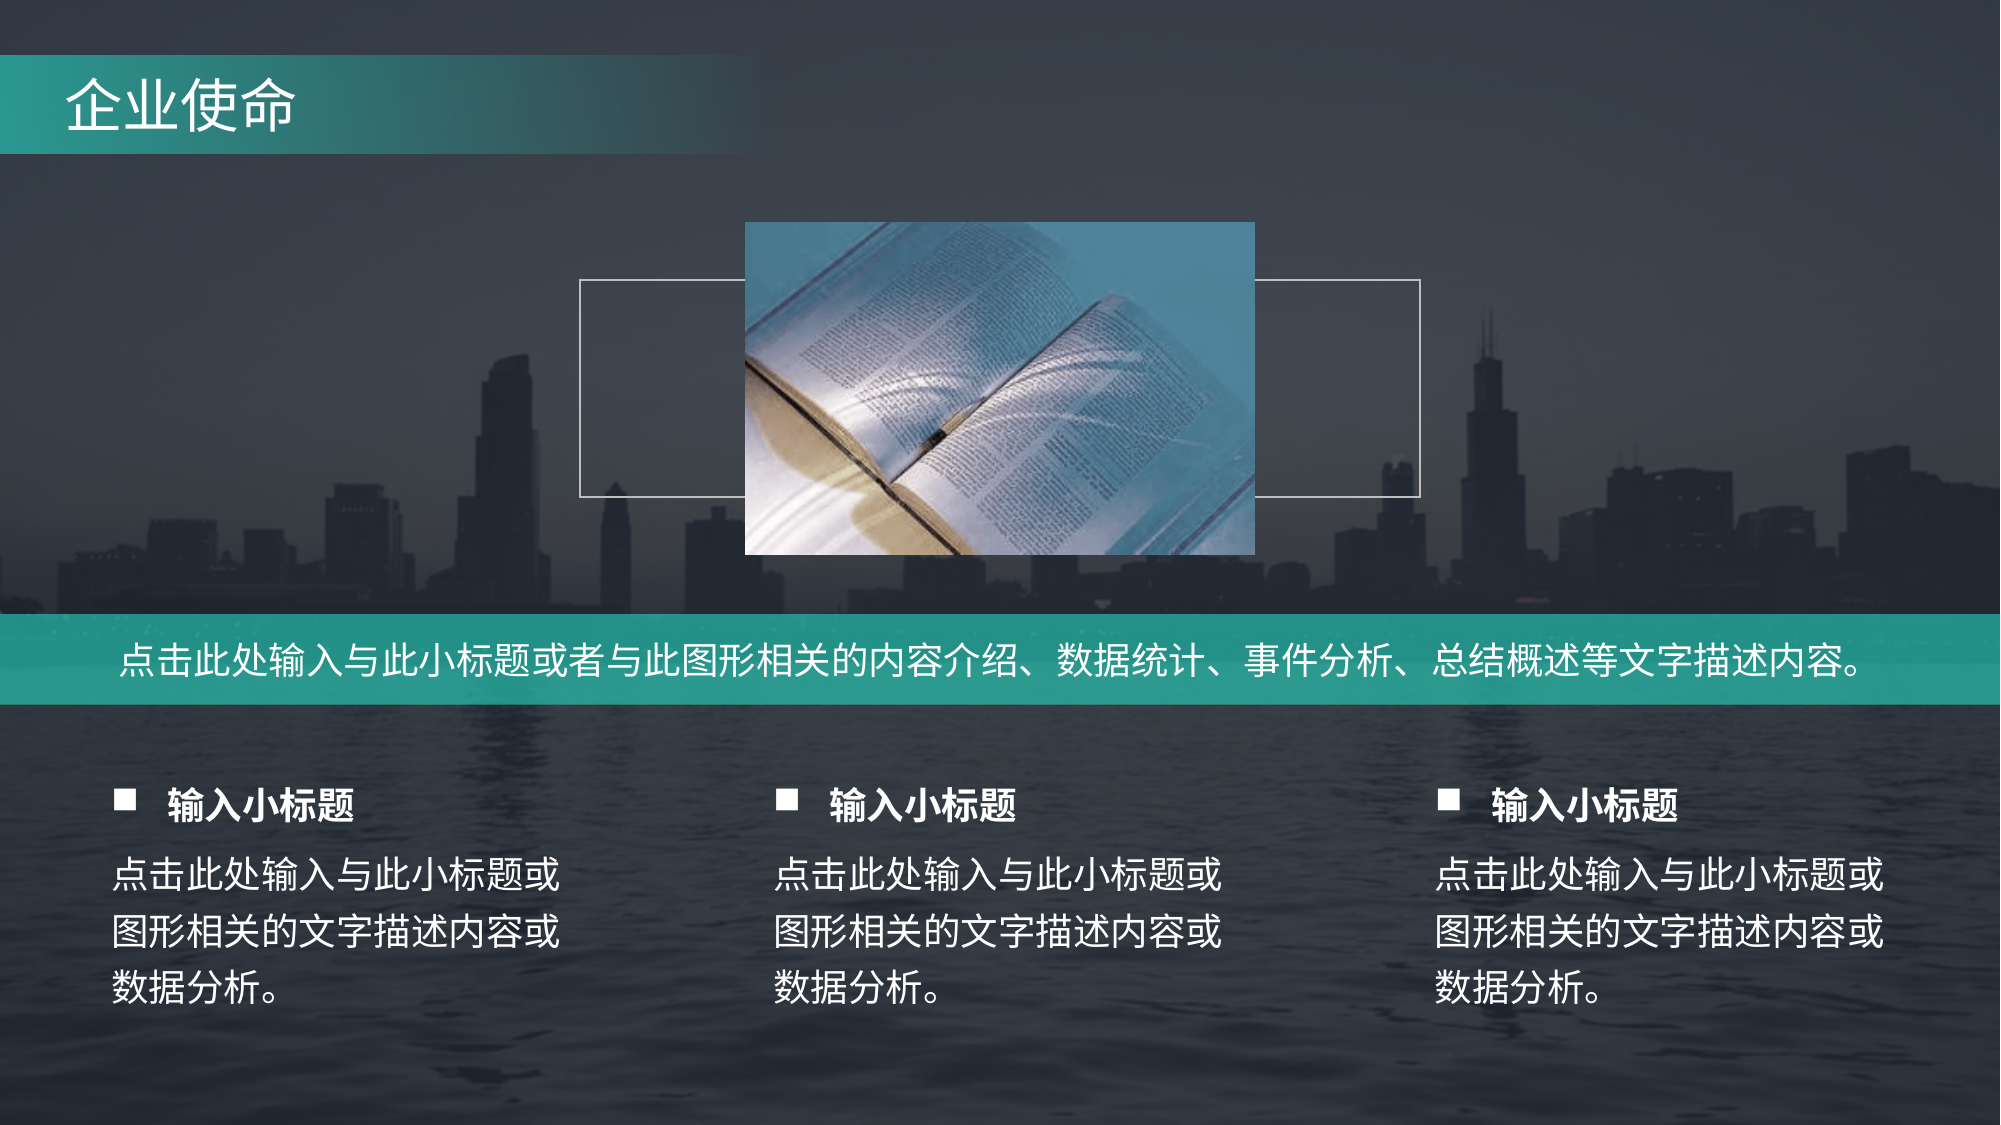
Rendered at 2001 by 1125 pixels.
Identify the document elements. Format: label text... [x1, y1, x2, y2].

text_box 点击此处输入与此小标题或者与此图形相关的内容介绍、数据统计、事件分析、总结概述等文字描述内容。 [0, 613, 2000, 706]
text_box 输入小标题 点击此处输入与此小标题或图形相关的文字描述内容或数据分析。 [758, 763, 1242, 1016]
text_box [1255, 279, 1421, 498]
text_box 输入小标题 点击此处输入与此小标题或图形相关的文字描述内容或数据分析。 [1420, 763, 1904, 1016]
title 企业使命 [47, 61, 314, 148]
text_box 输入小标题 点击此处输入与此小标题或图形相关的文字描述内容或数据分析。 [96, 763, 580, 1016]
text_box [579, 279, 745, 498]
picture [745, 222, 1255, 556]
